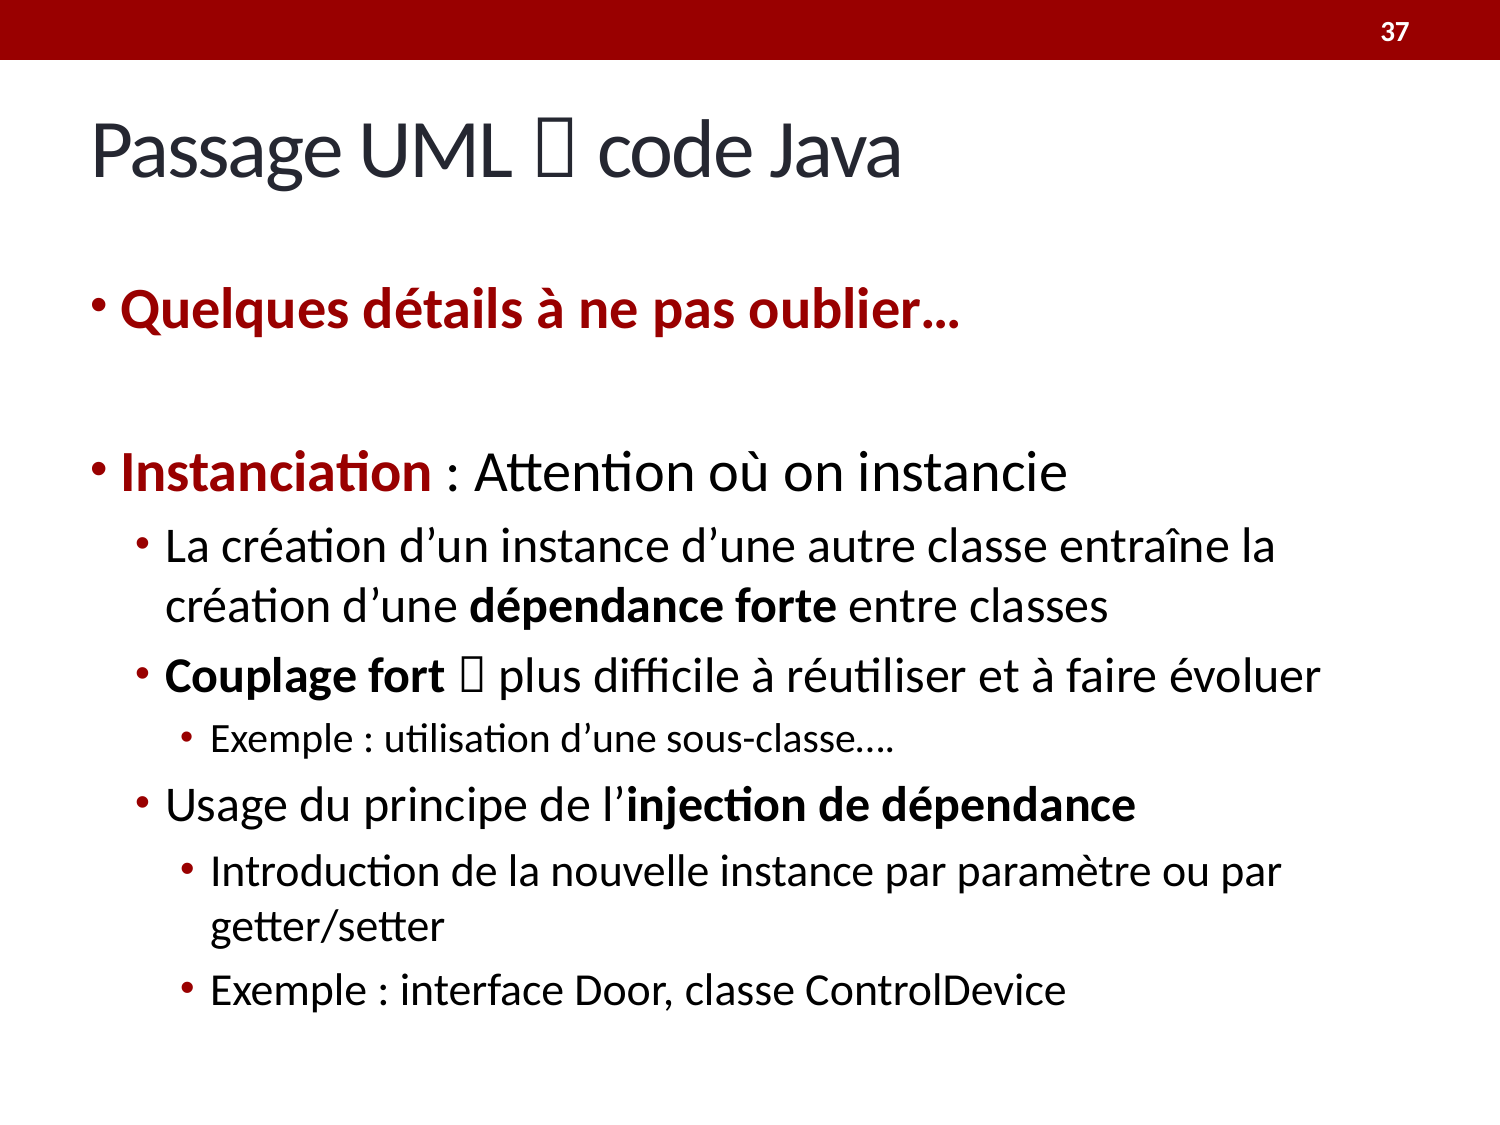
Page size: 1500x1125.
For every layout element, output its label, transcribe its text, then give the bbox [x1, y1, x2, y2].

title Passage UML  code Java [75, 62, 1425, 225]
list Quelques détails à ne pas oublier… Instanciation : Attention où on instancie La création d’un instance d’une autre classe entraîne la création d’une dépendance forte entre classes Couplage fort  plus difficile à réutiliser et à faire évoluer Exemple : utilisation d’une sous-classe…. Usage du principe de l’injection de dépendance Introduction de la nouvelle instance par paramètre ou par getter/setter Exemple : interface Door, classe ControlDevice [75, 262, 1425, 1063]
slide_number 37 [1250, 3, 1425, 57]
